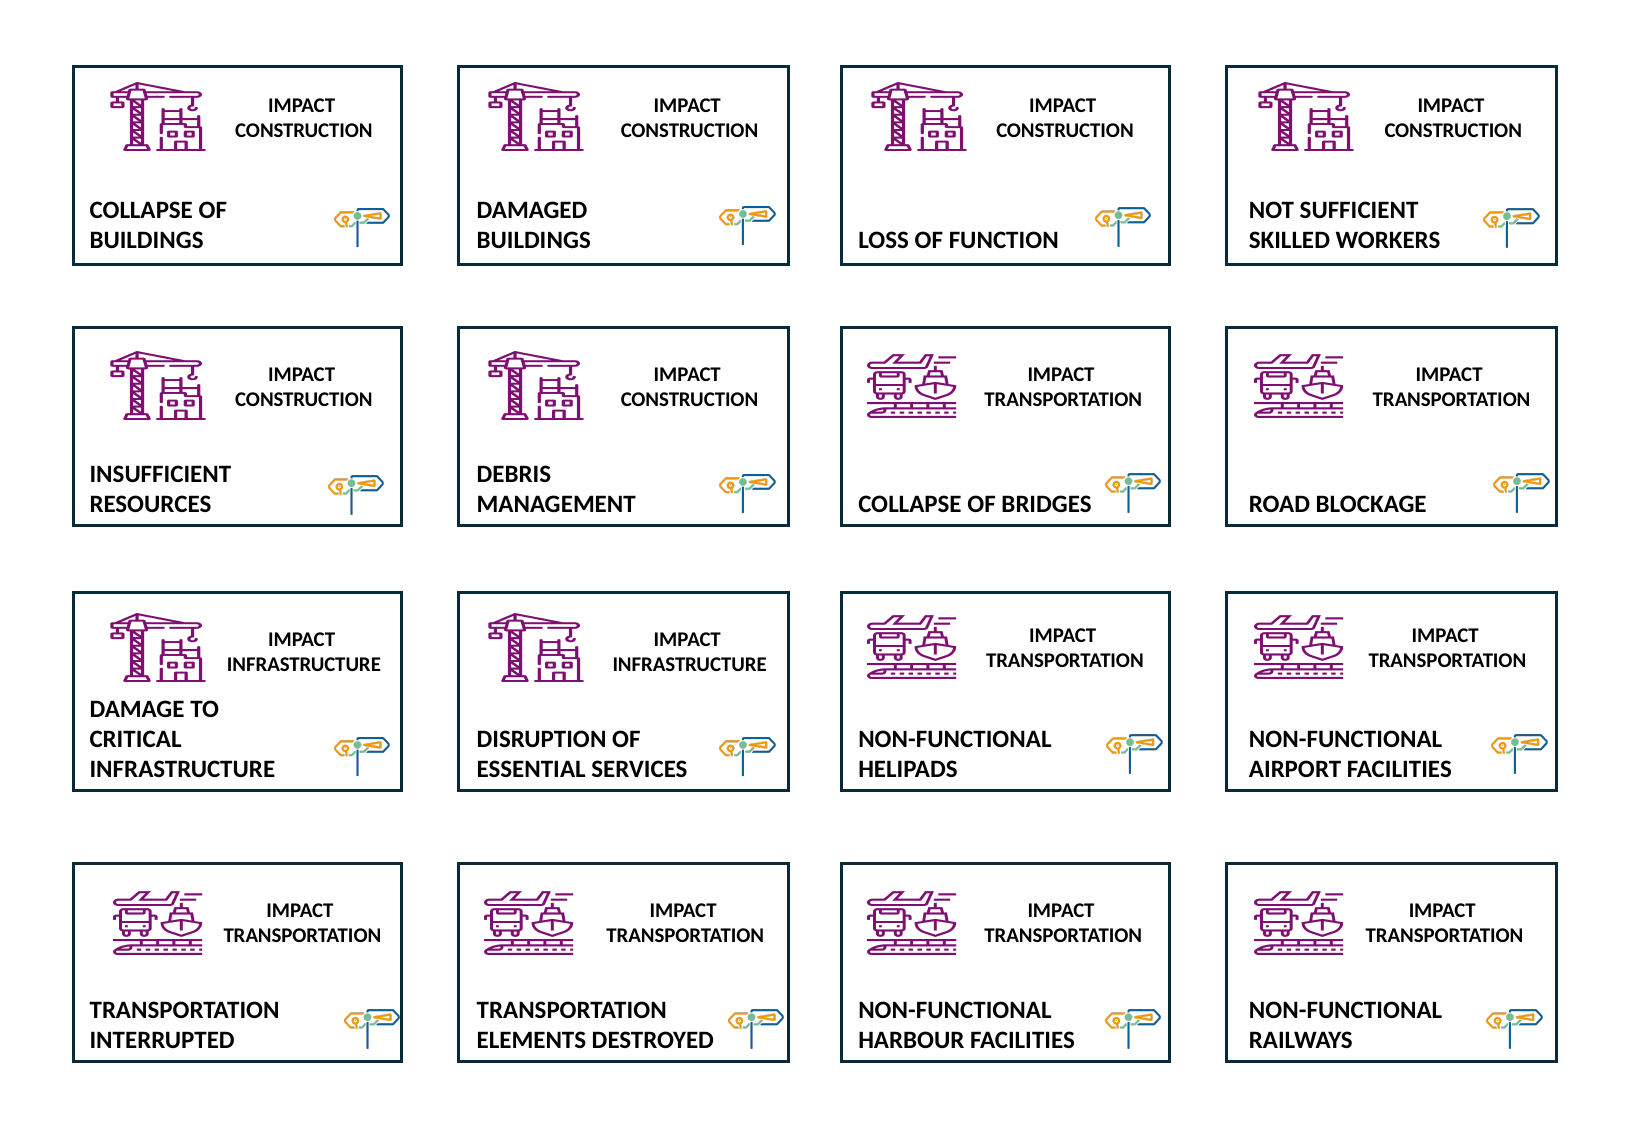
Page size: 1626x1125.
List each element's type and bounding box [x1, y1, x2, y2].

text_box [457, 327, 804, 527]
text_box [457, 592, 804, 792]
text_box [841, 592, 1179, 792]
text_box [1226, 592, 1563, 792]
text_box [1226, 327, 1566, 527]
text_box [72, 327, 418, 527]
text_box [72, 863, 417, 1063]
text_box [457, 863, 797, 1063]
text_box [841, 327, 1178, 527]
text_box [72, 592, 418, 792]
text_box [1226, 65, 1568, 266]
text_box [457, 65, 804, 266]
text_box [841, 863, 1178, 1063]
text_box [72, 65, 418, 266]
text_box [1226, 863, 1559, 1063]
text_box [841, 65, 1179, 266]
